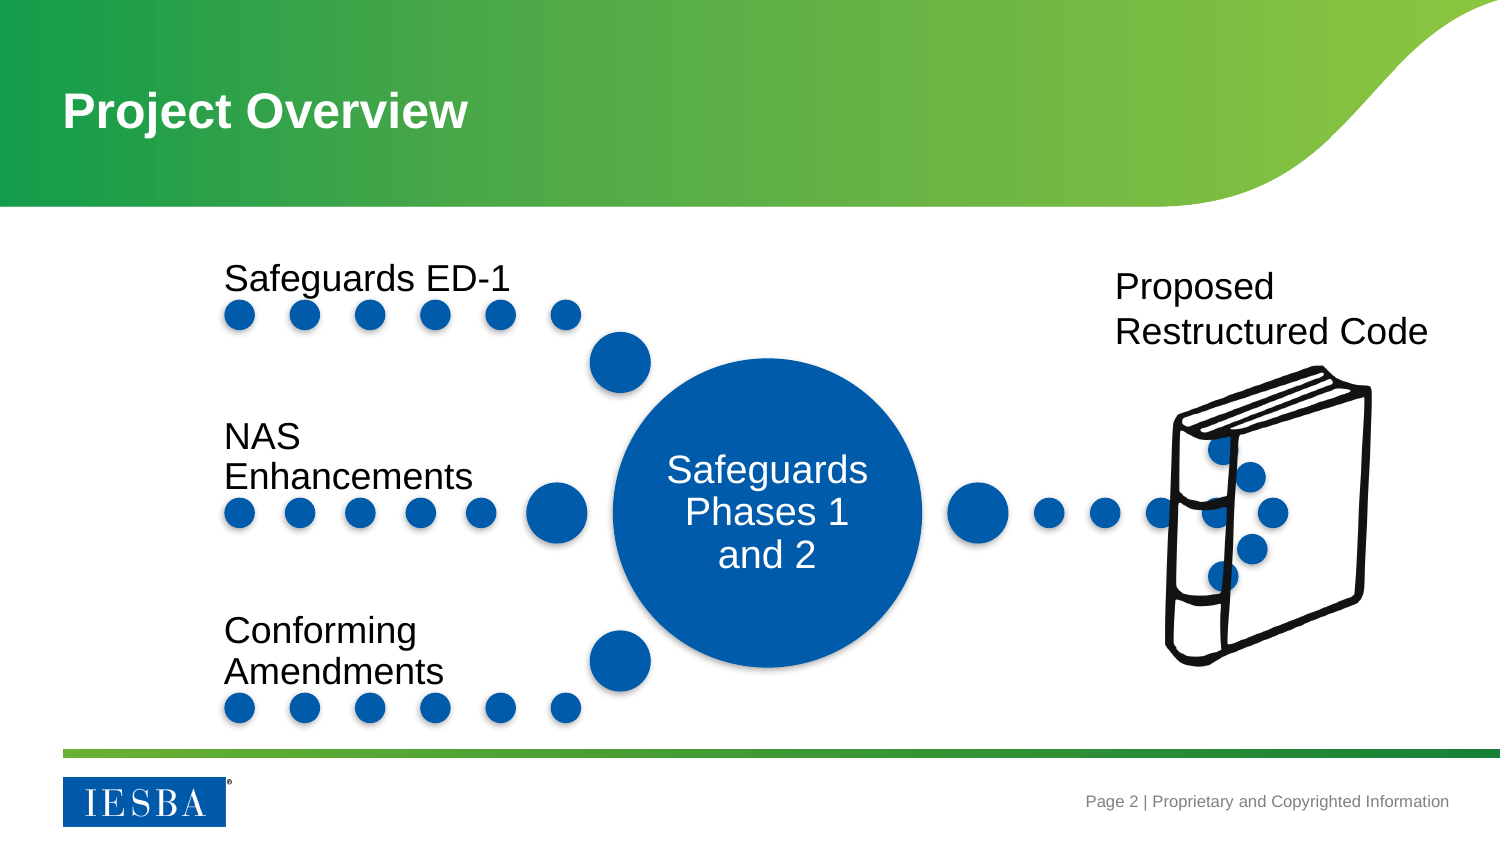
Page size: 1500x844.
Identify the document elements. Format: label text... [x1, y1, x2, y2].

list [62, 220, 1451, 724]
picture [1099, 346, 1426, 679]
picture [63, 777, 232, 827]
title Project Overview [62, 75, 1300, 142]
picture [0, 0, 1500, 207]
